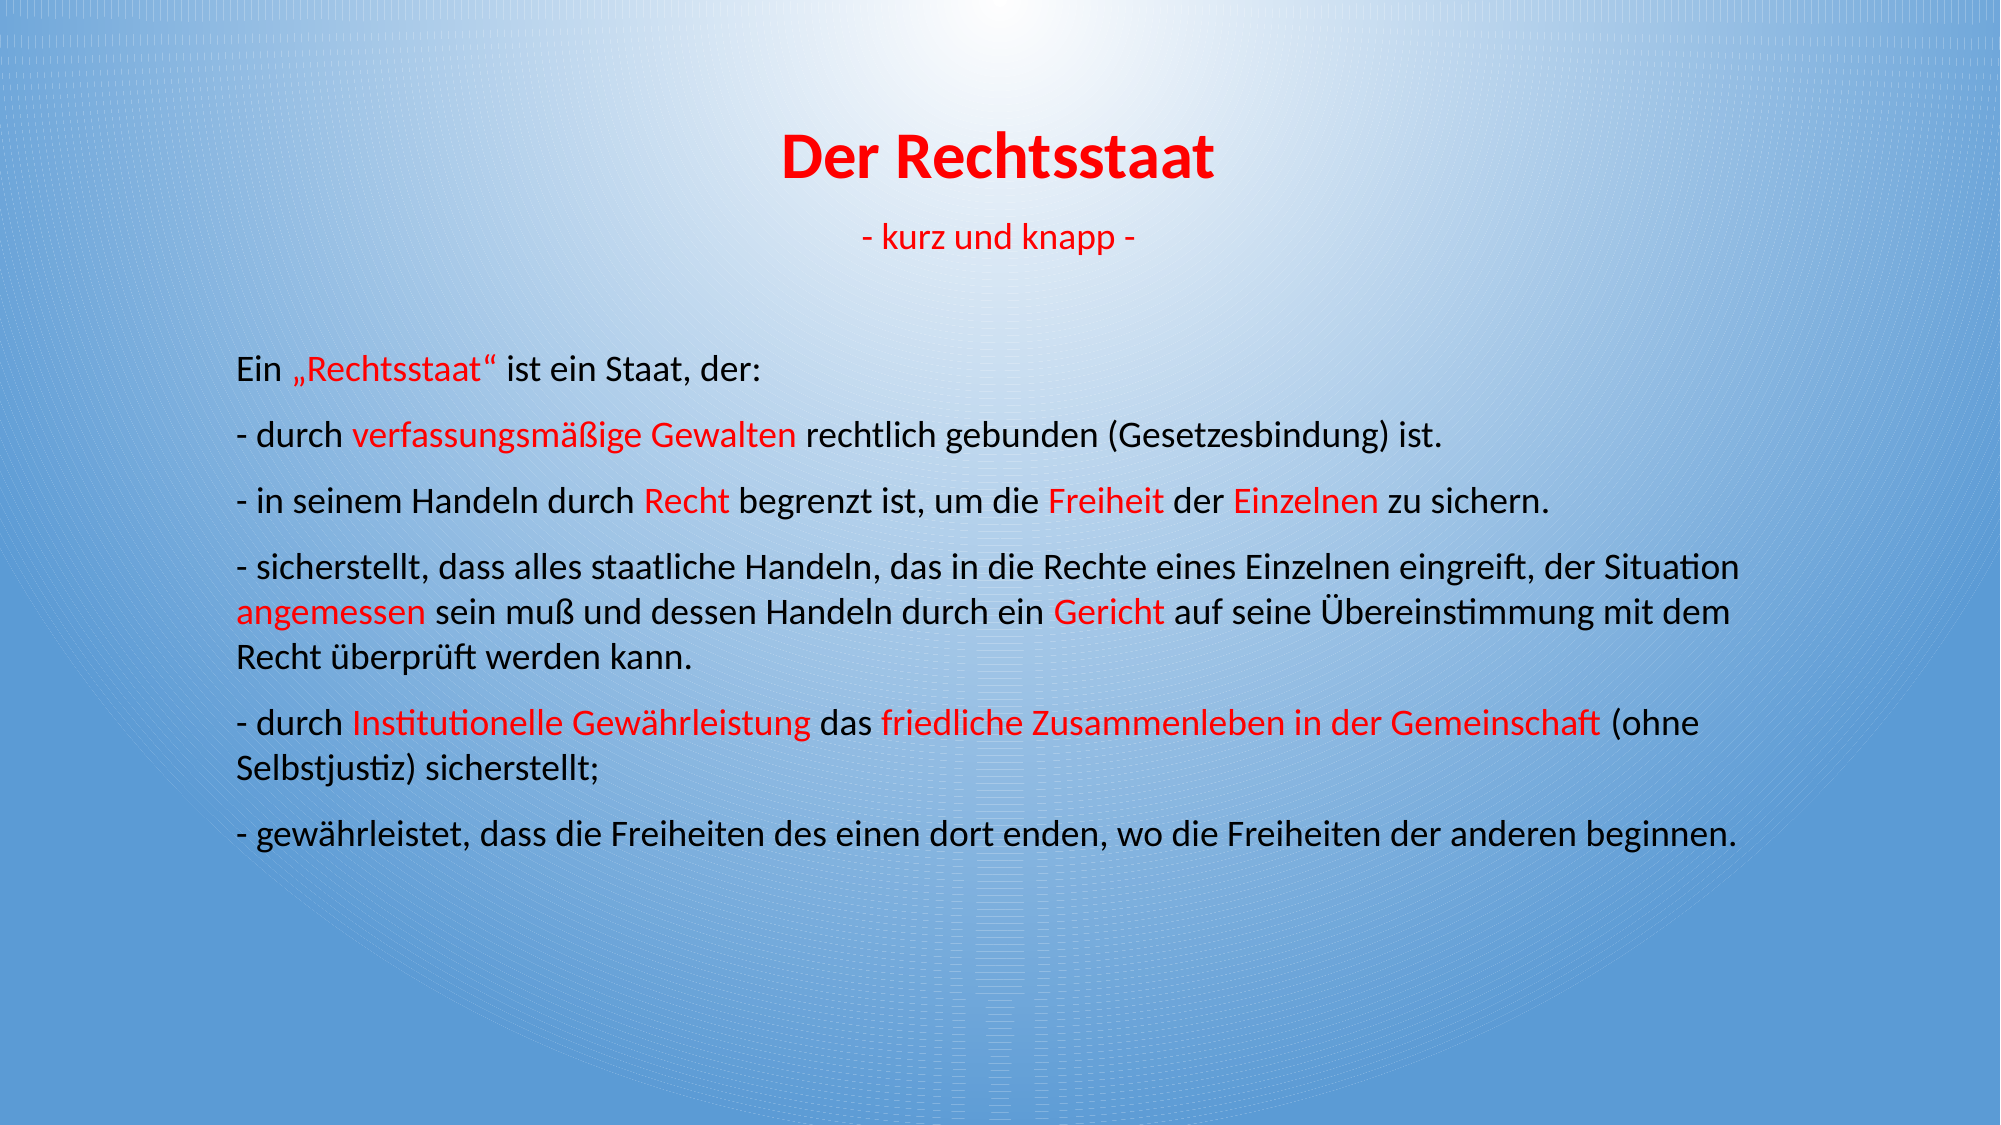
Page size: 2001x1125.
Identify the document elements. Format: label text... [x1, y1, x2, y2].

text_box Der Rechtsstaat - kurz und knapp - Ein „Rechtsstaat“ ist ein Staat, der: - durch verfassungsmäßige Gewalten rechtlich gebunden (Gesetzesbindung) ist. - in seinem Handeln durch Recht begrenzt ist, um die Freiheit der Einzelnen zu sichern. - sicherstellt, dass alles staatliche Handeln, das in die Rechte eines Einzelnen eingreift, der Situation angemessen sein muß und dessen Handeln durch ein Gericht auf seine Übereinstimmung mit dem Recht überprüft werden kann. - durch Institutionelle Gewährleistung das friedliche Zusammenleben in der Gemeinschaft (ohne Selbstjustiz) sicherstellt; - gewährleistet, dass die Freiheiten des einen dort enden, wo die Freiheiten der anderen beginnen. [221, 104, 1777, 927]
